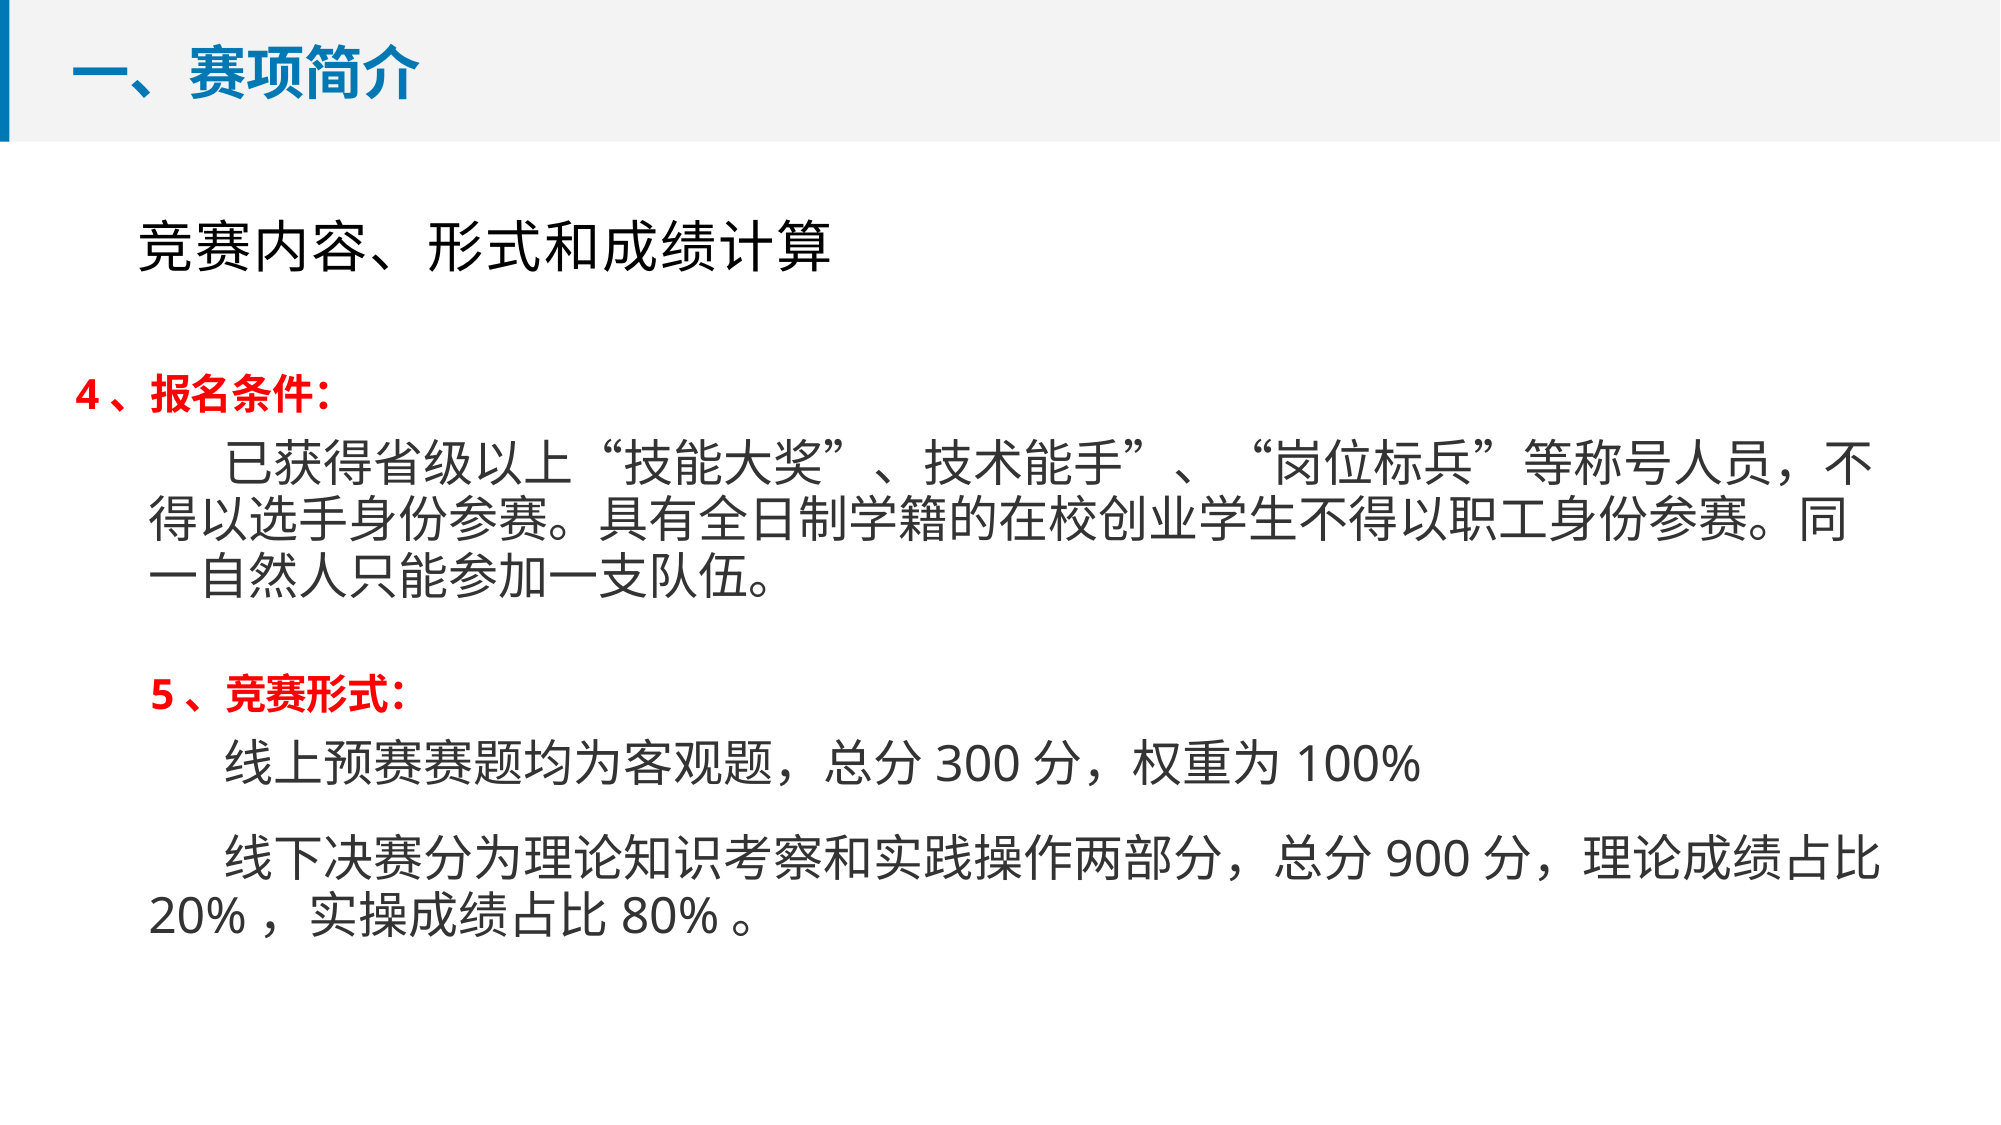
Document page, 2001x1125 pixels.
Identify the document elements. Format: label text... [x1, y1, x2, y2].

text_box 竞赛内容、形式和成绩计算 [135, 209, 838, 281]
text_box 4、报名条件： 已获得省级以上“技能大奖”、技术能手”、“岗位标兵”等称号人员，不得以选手身份参赛。具有全日制学籍的在校创业学生不得以职工身份参赛。同一自然人只能参加一支队伍。 5、竞赛形式： 线上预赛赛题均为客观题，总分300分，权重为100% 线下决赛分为理论知识考察和实践操作两部分，总分900分，理论成绩占比20%，实操成绩占比80%。 [72, 359, 1890, 1000]
title 一、赛项简介 [56, 26, 1589, 116]
